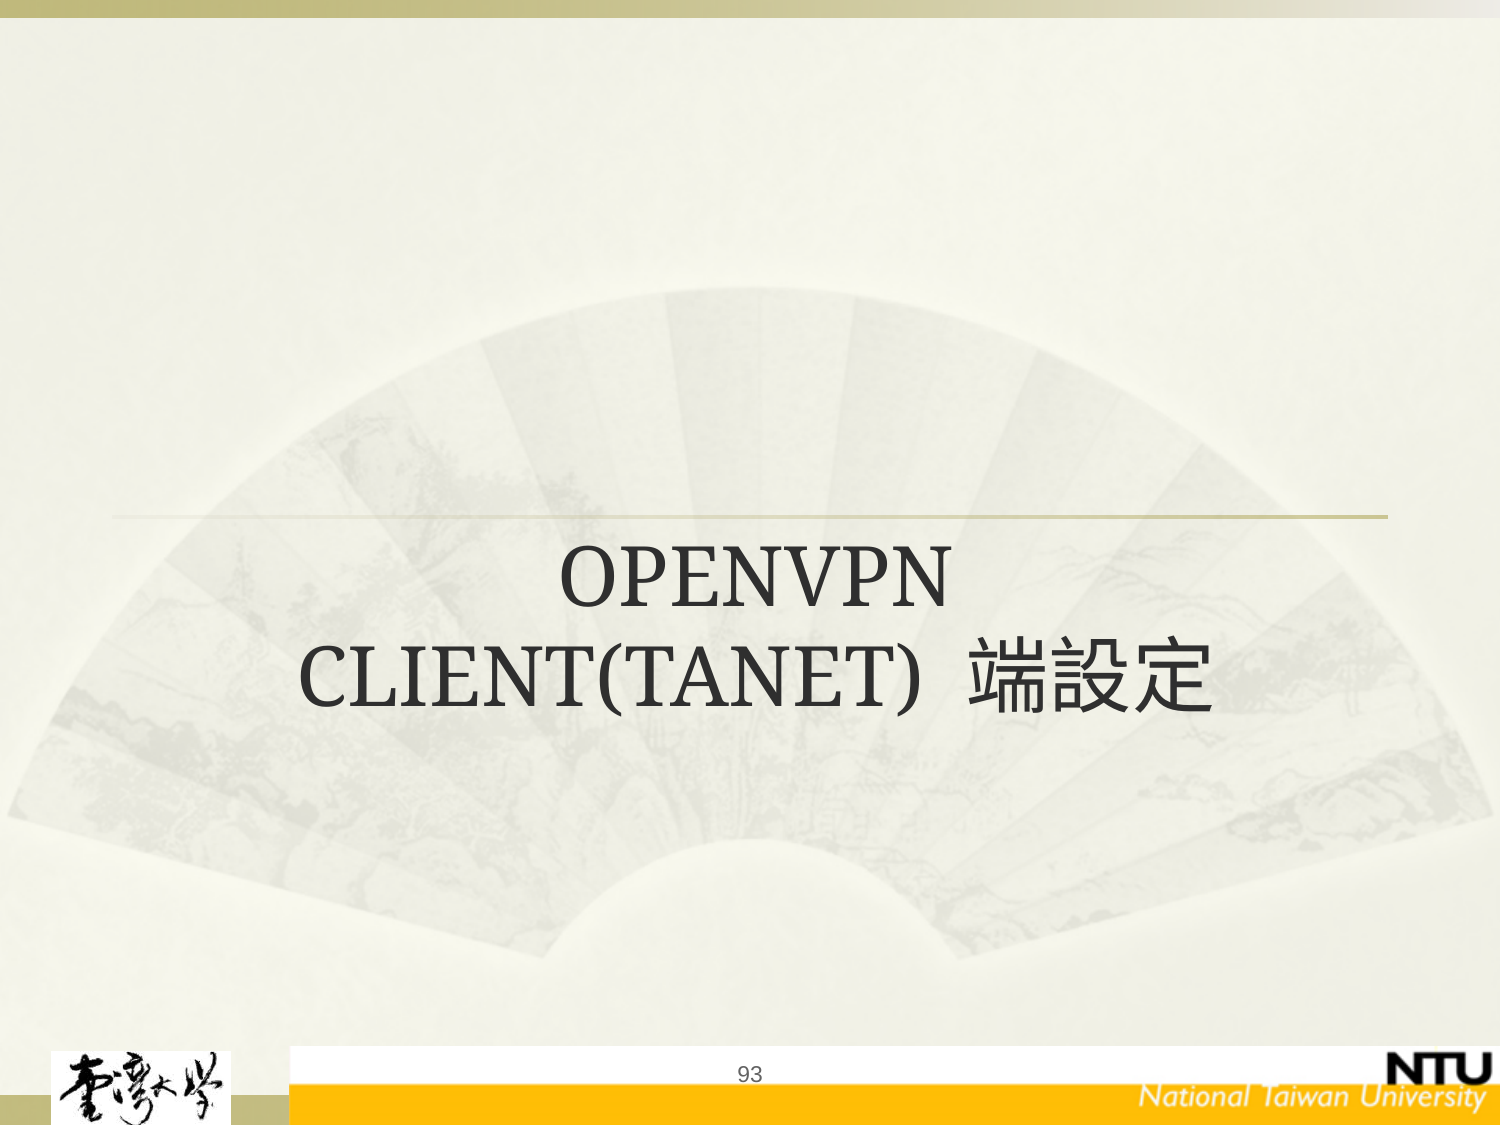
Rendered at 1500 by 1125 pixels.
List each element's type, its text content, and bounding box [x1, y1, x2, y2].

title OpenVPN Client(TANet) 端設定 [118, 515, 1394, 740]
picture [51, 1051, 231, 1125]
picture [289, 1046, 1500, 1125]
slide_number 93 [675, 1050, 825, 1097]
